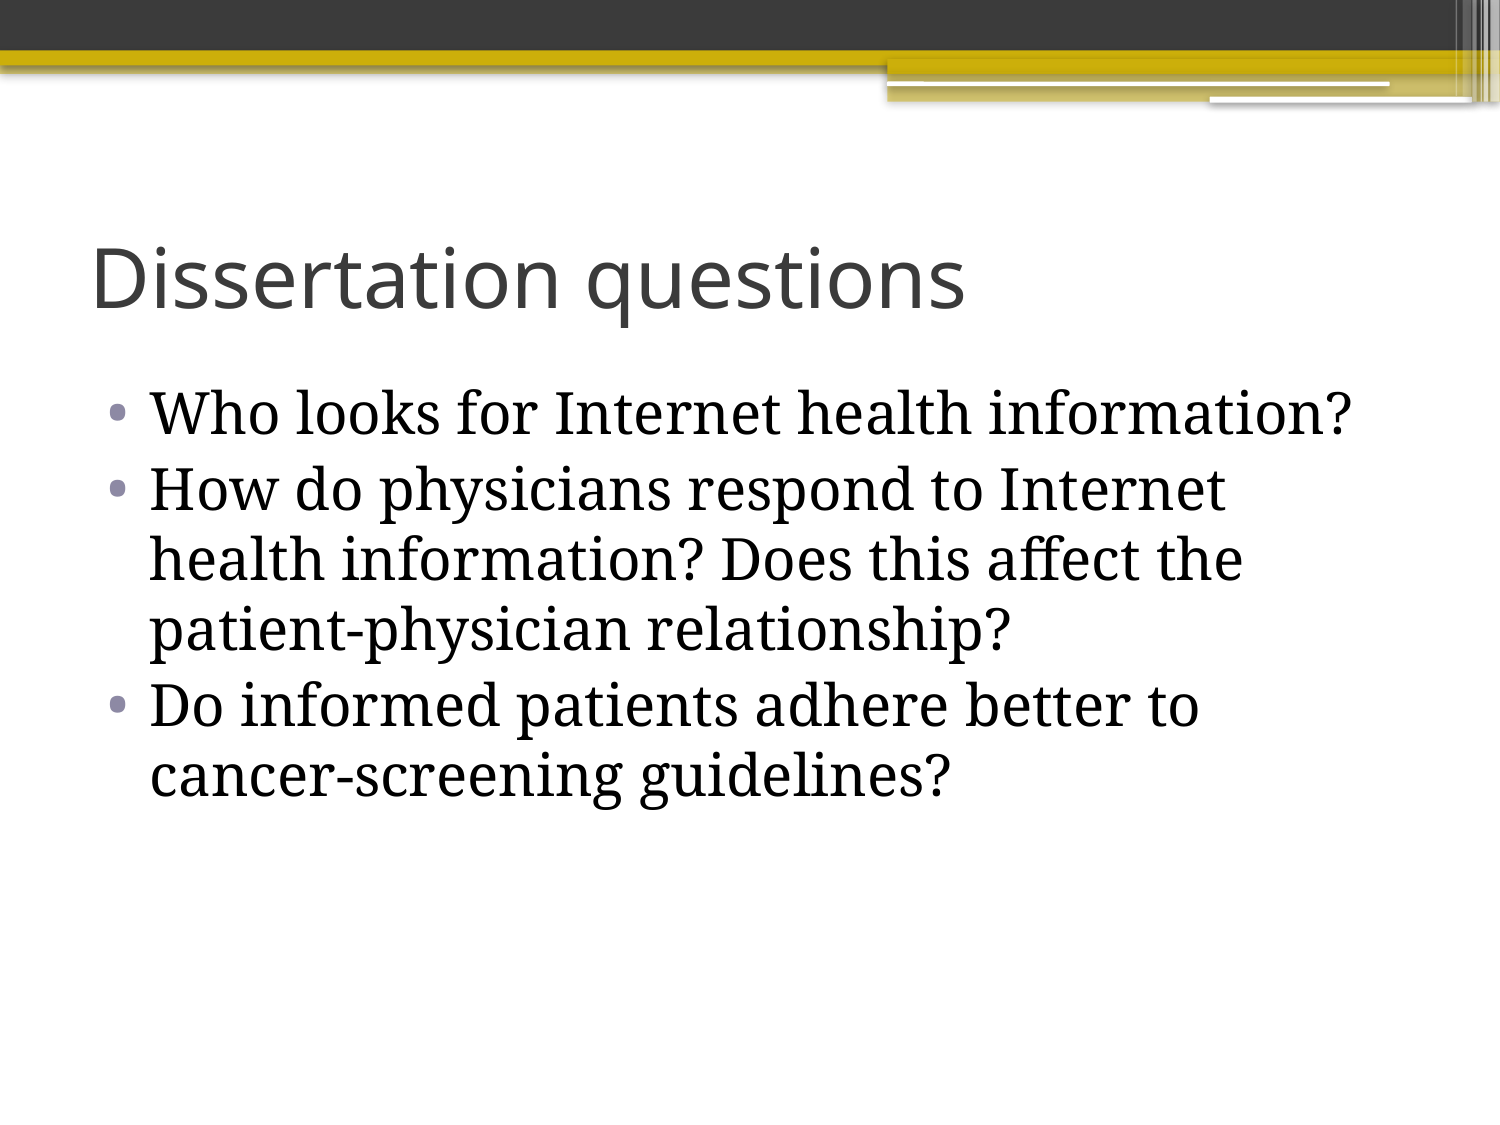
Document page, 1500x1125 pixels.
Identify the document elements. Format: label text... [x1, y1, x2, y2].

list Who looks for Internet health information? How do physicians respond to Internet health information? Does this affect the patient-physician relationship? Do informed patients adhere better to cancer-screening guidelines? [75, 368, 1425, 1079]
title Dissertation questions [75, 187, 1425, 363]
